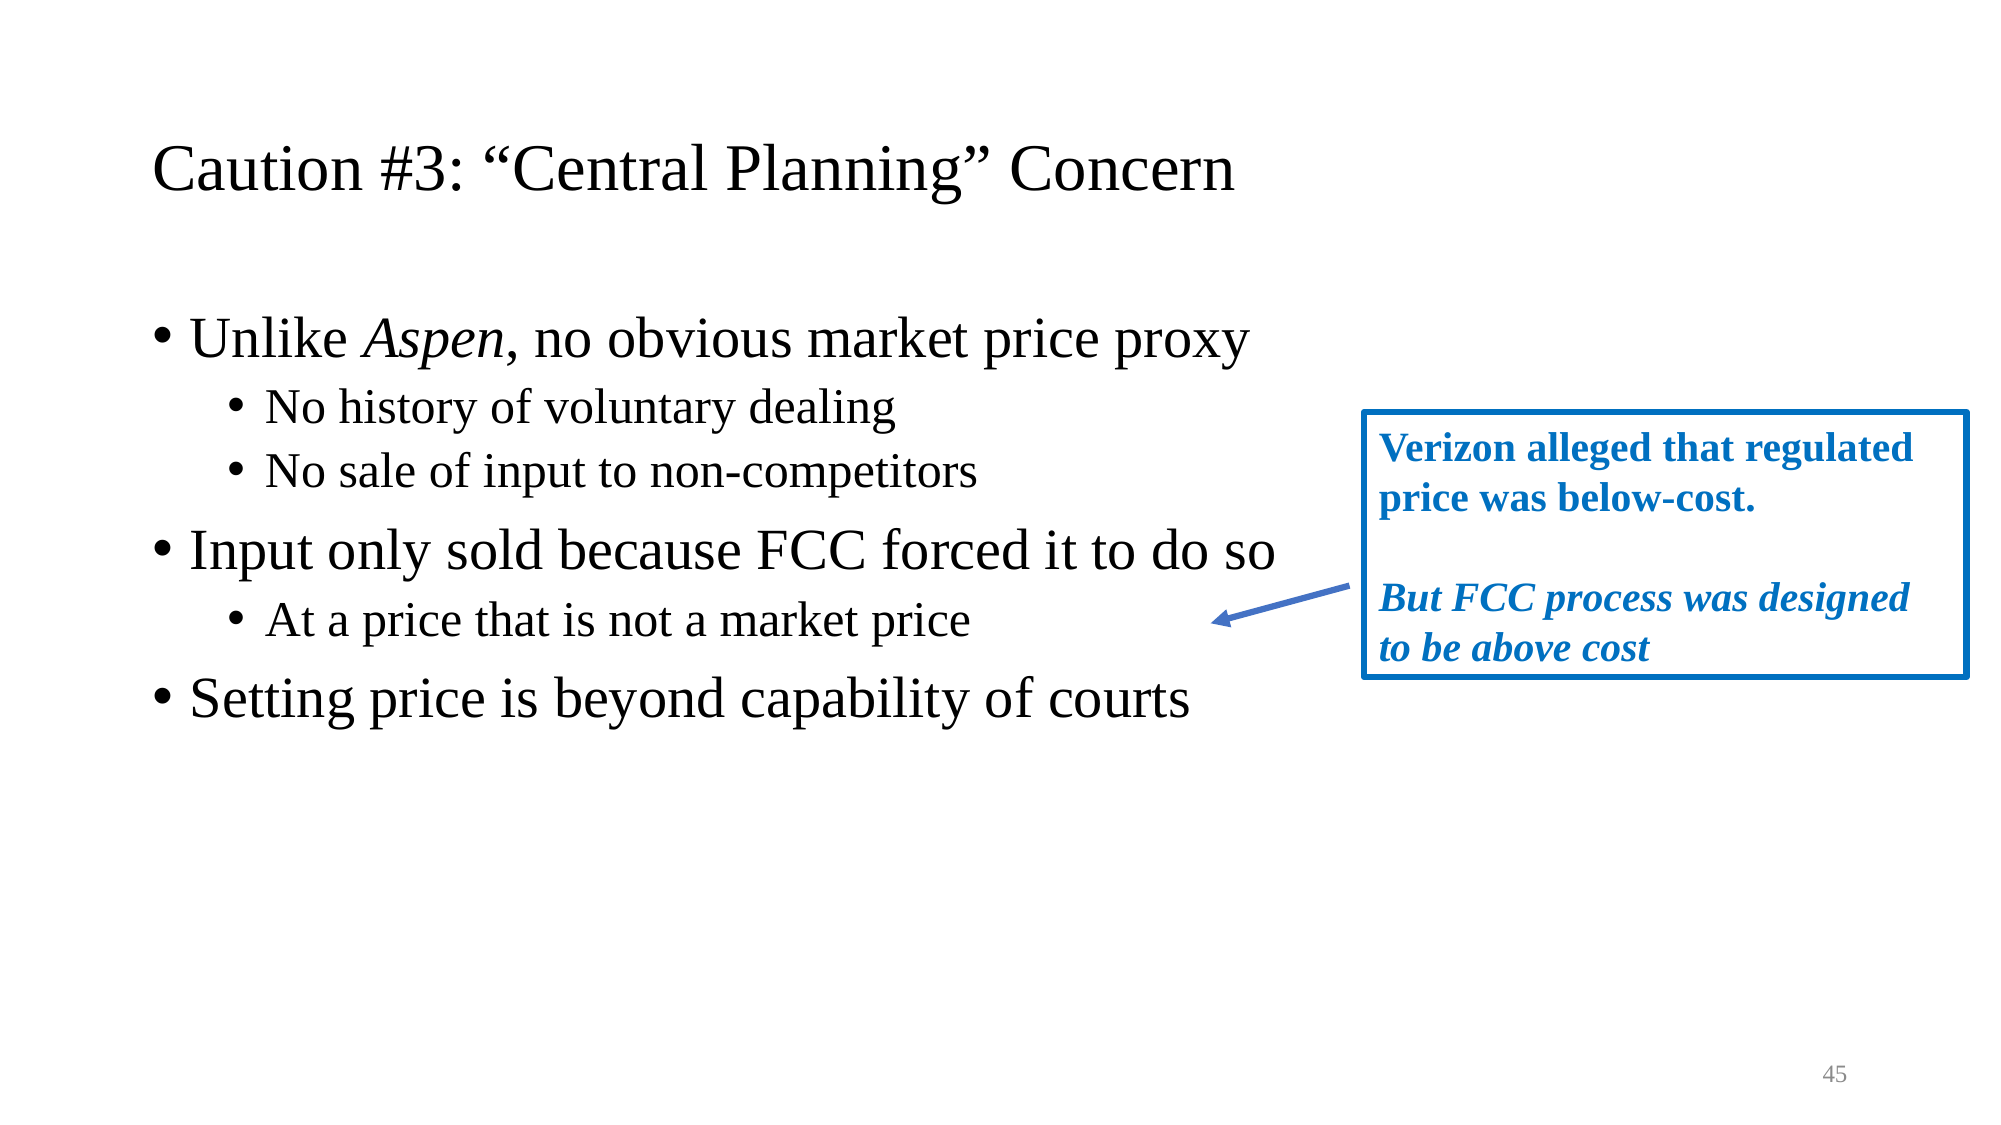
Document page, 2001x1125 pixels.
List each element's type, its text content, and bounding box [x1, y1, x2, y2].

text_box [1210, 585, 1350, 624]
slide_number 45 [1412, 1042, 1863, 1103]
title Caution #3: “Central Planning” Concern [137, 59, 1863, 278]
list Unlike Aspen, no obvious market price proxy No history of voluntary dealing No sale of input to non-competitors Input only sold because FCC forced it to do so At a price that is not a market price Setting price is beyond capability of courts [137, 299, 1465, 1014]
text_box Verizon alleged that regulated price was below-cost. But FCC process was designed to be above cost [1363, 412, 1967, 677]
